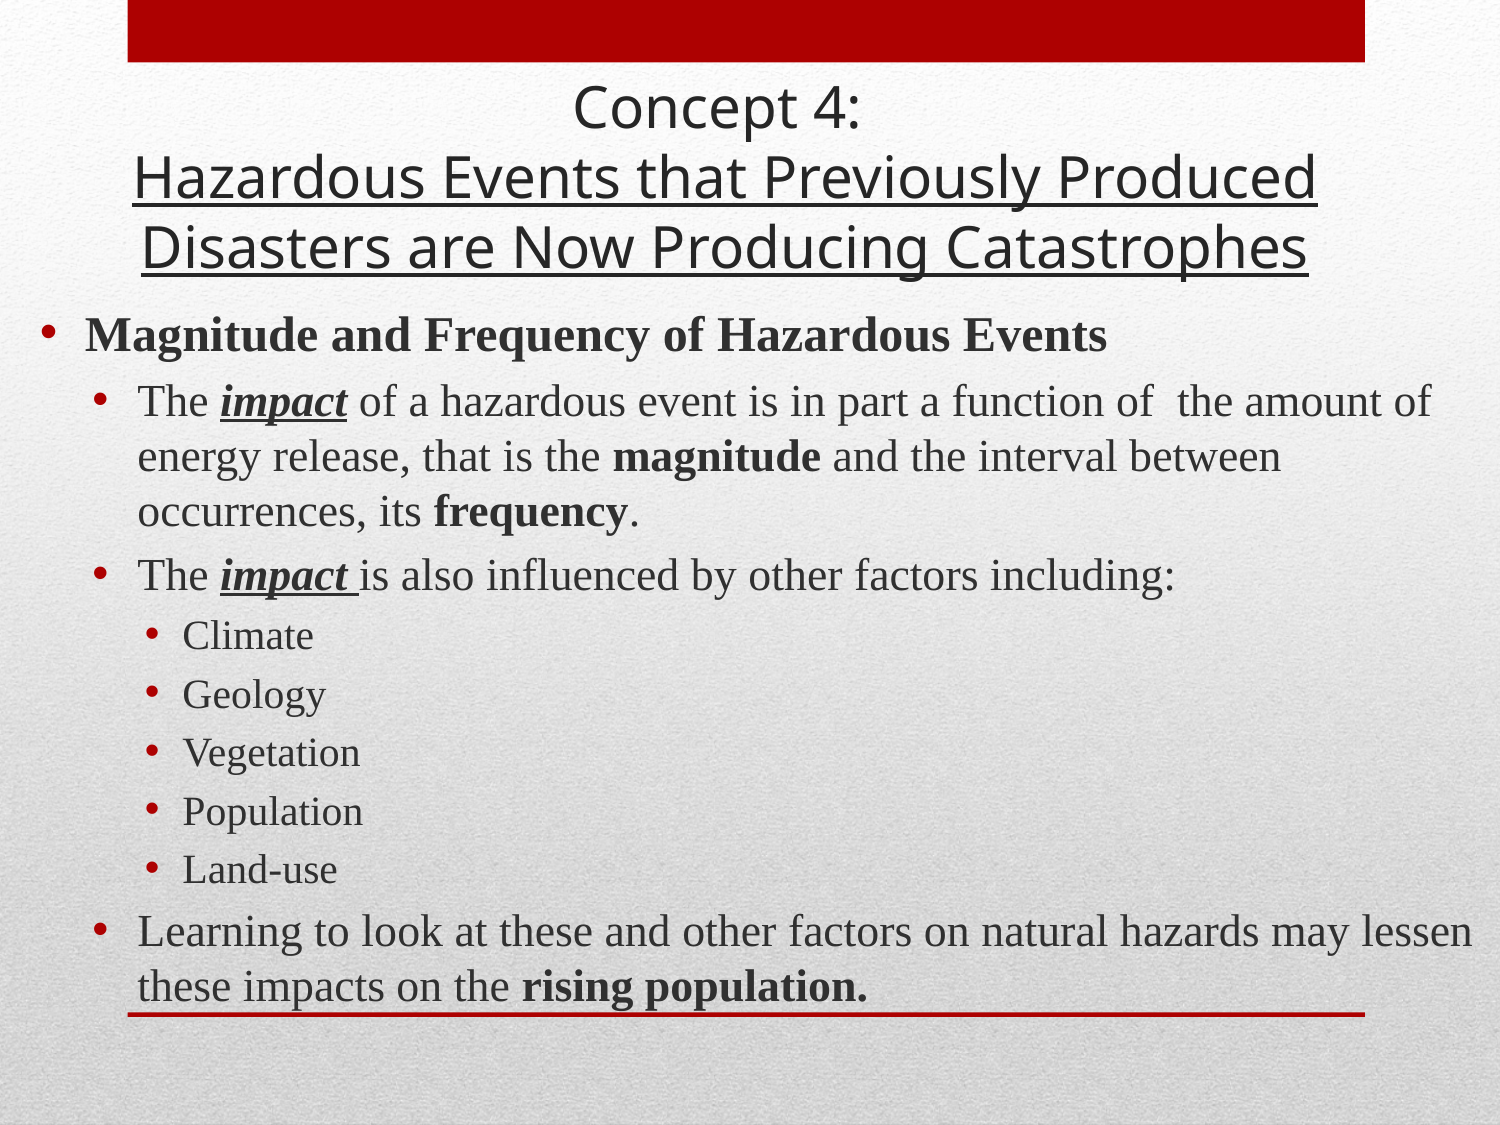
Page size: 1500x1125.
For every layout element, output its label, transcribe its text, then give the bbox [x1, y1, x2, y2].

list Magnitude and Frequency of Hazardous Events The impact of a hazardous event is in part a function of the amount of energy release, that is the magnitude and the interval between occurrences, its frequency. The impact is also influenced by other factors including: Climate Geology Vegetation Population Land-use Learning to look at these and other factors on natural hazards may lessen these impacts on the rising population. [24, 249, 1500, 1063]
title Concept 4: Hazardous Events that Previously Produced Disasters are Now Producing Catastrophes [50, 24, 1400, 288]
